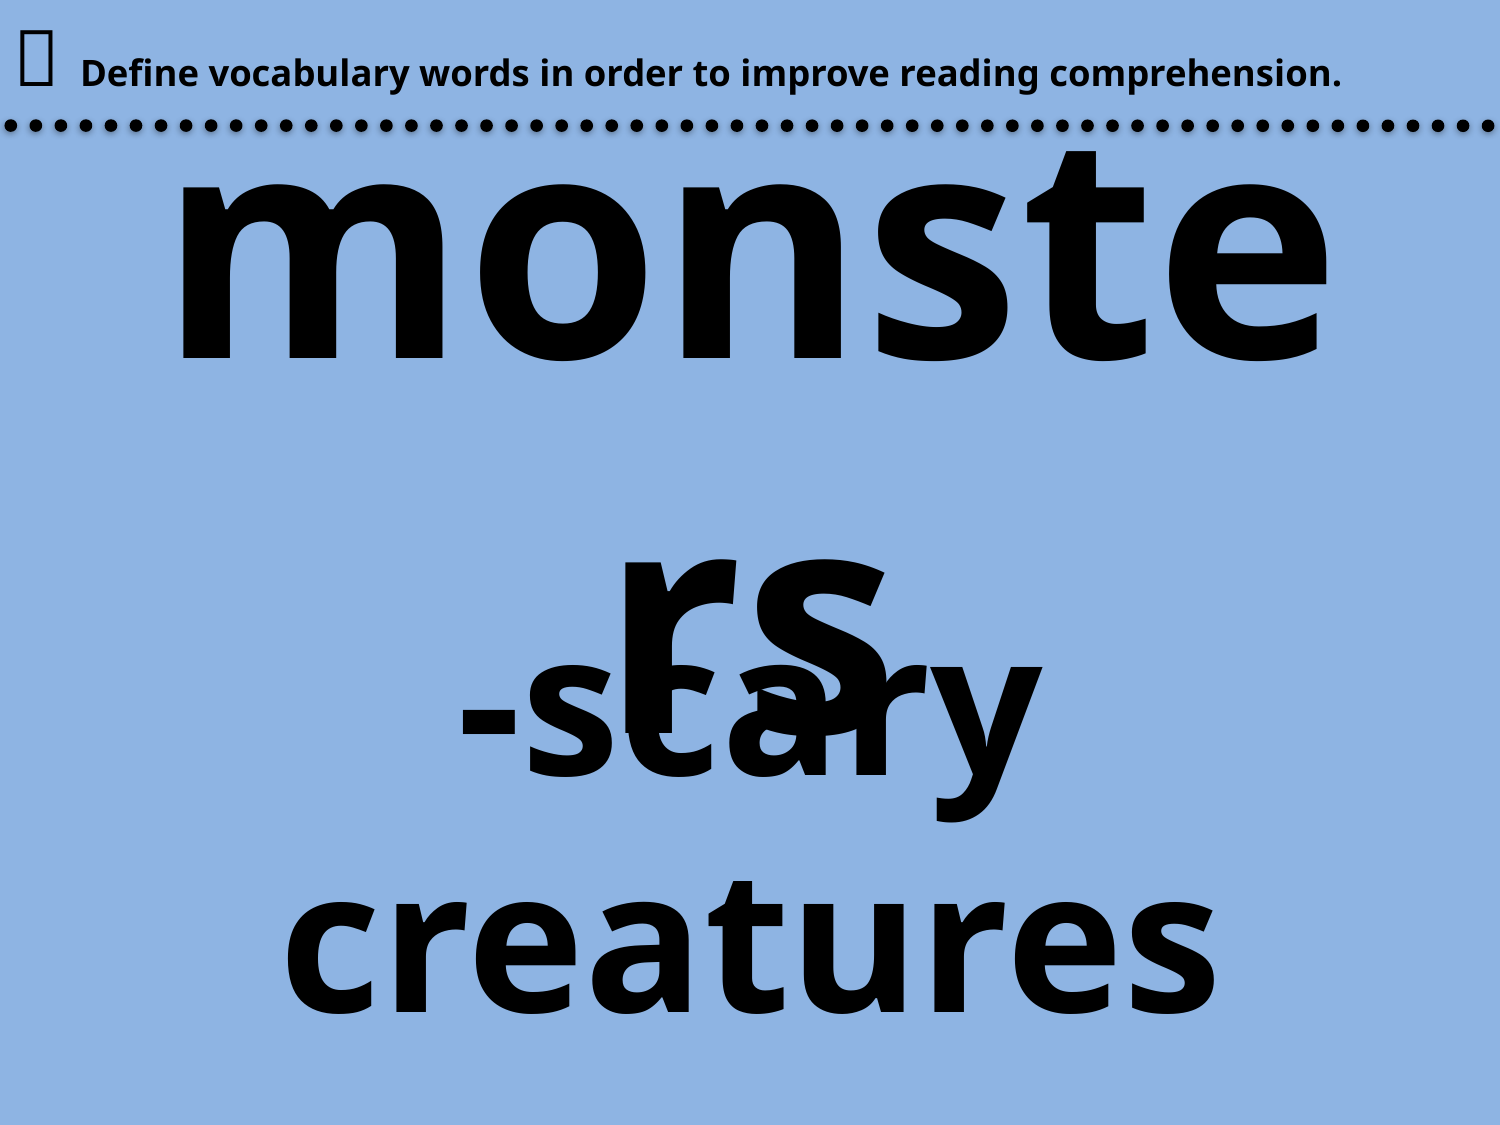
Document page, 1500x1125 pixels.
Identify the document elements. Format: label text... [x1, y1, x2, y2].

text_box -scary creatures [6, 694, 1495, 936]
title monsters [112, 300, 1388, 542]
text_box  Define vocabulary words in order to improve reading comprehension. [0, 0, 1500, 109]
